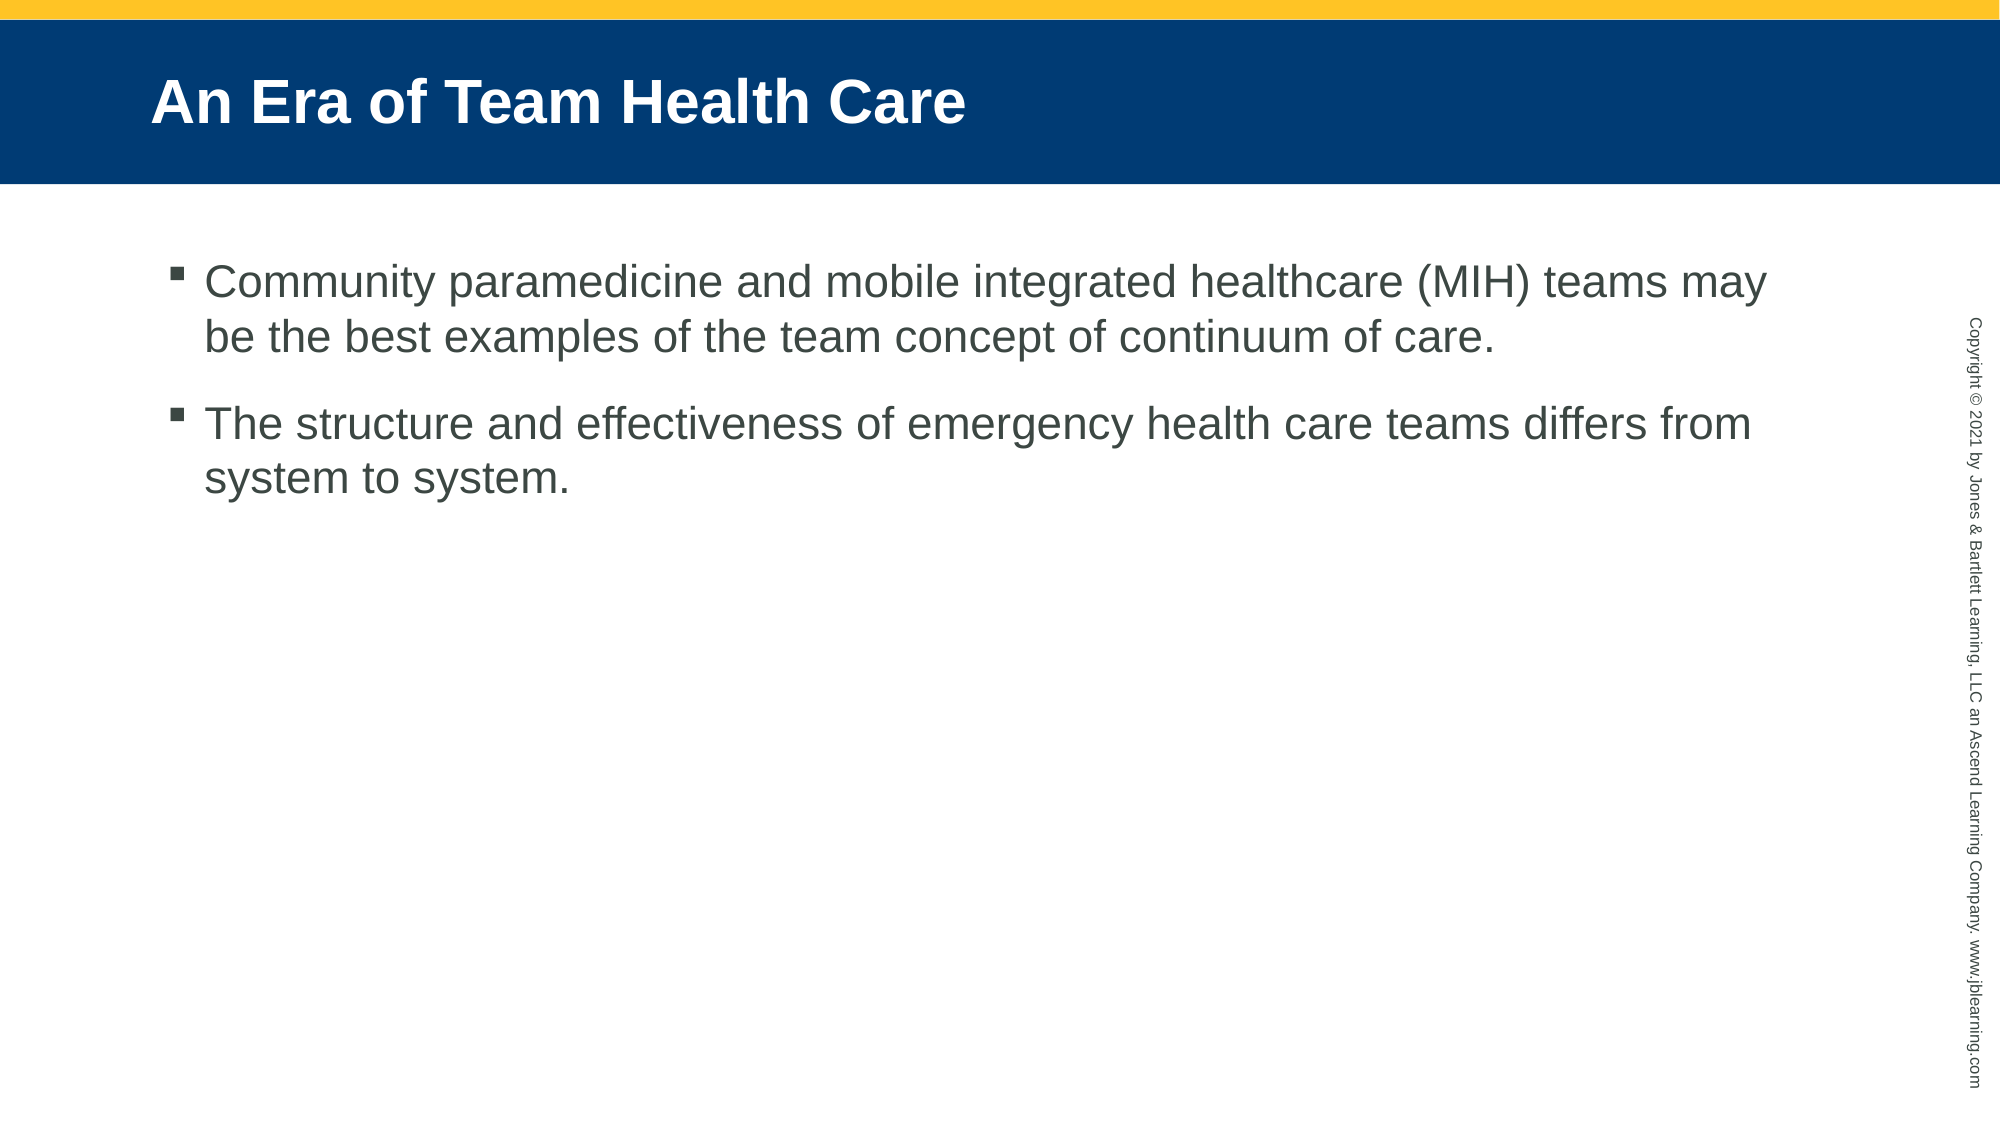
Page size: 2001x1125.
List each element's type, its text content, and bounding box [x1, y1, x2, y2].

list Community paramedicine and mobile integrated healthcare (MIH) teams may be the best examples of the team concept of continuum of care. The structure and effectiveness of emergency health care teams differs from system to system. [151, 244, 1840, 1016]
title An Era of Team Health Care [0, 20, 2000, 185]
